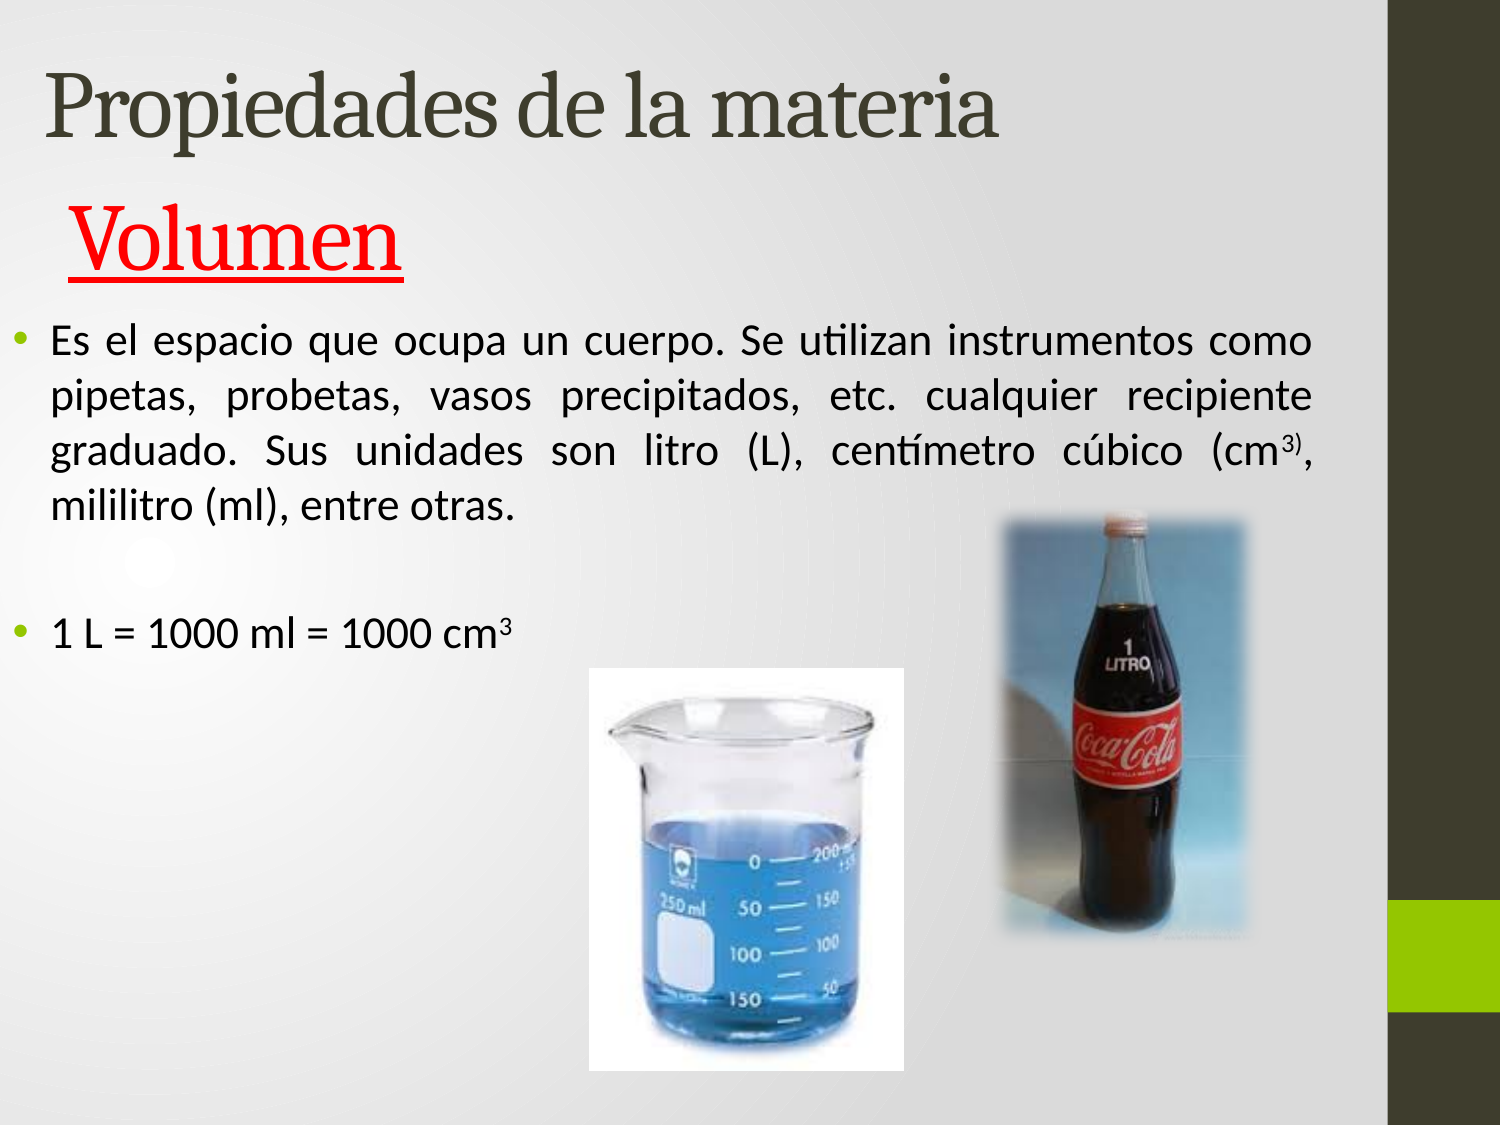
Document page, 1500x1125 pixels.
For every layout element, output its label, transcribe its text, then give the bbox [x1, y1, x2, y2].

text_box Es el espacio que ocupa un cuerpo. Se utilizan instrumentos como pipetas, probetas, vasos precipitados, etc. cualquier recipiente graduado. Sus unidades son litro (L), centímetro cúbico (cm3), mililitro (ml), entre otras. 1 L = 1000 ml = 1000 cm3 [0, 302, 1329, 1087]
picture [985, 502, 1264, 950]
title Propiedades de la materia [29, 5, 1280, 194]
text_box Volumen [53, 138, 1403, 327]
picture [588, 668, 905, 1071]
